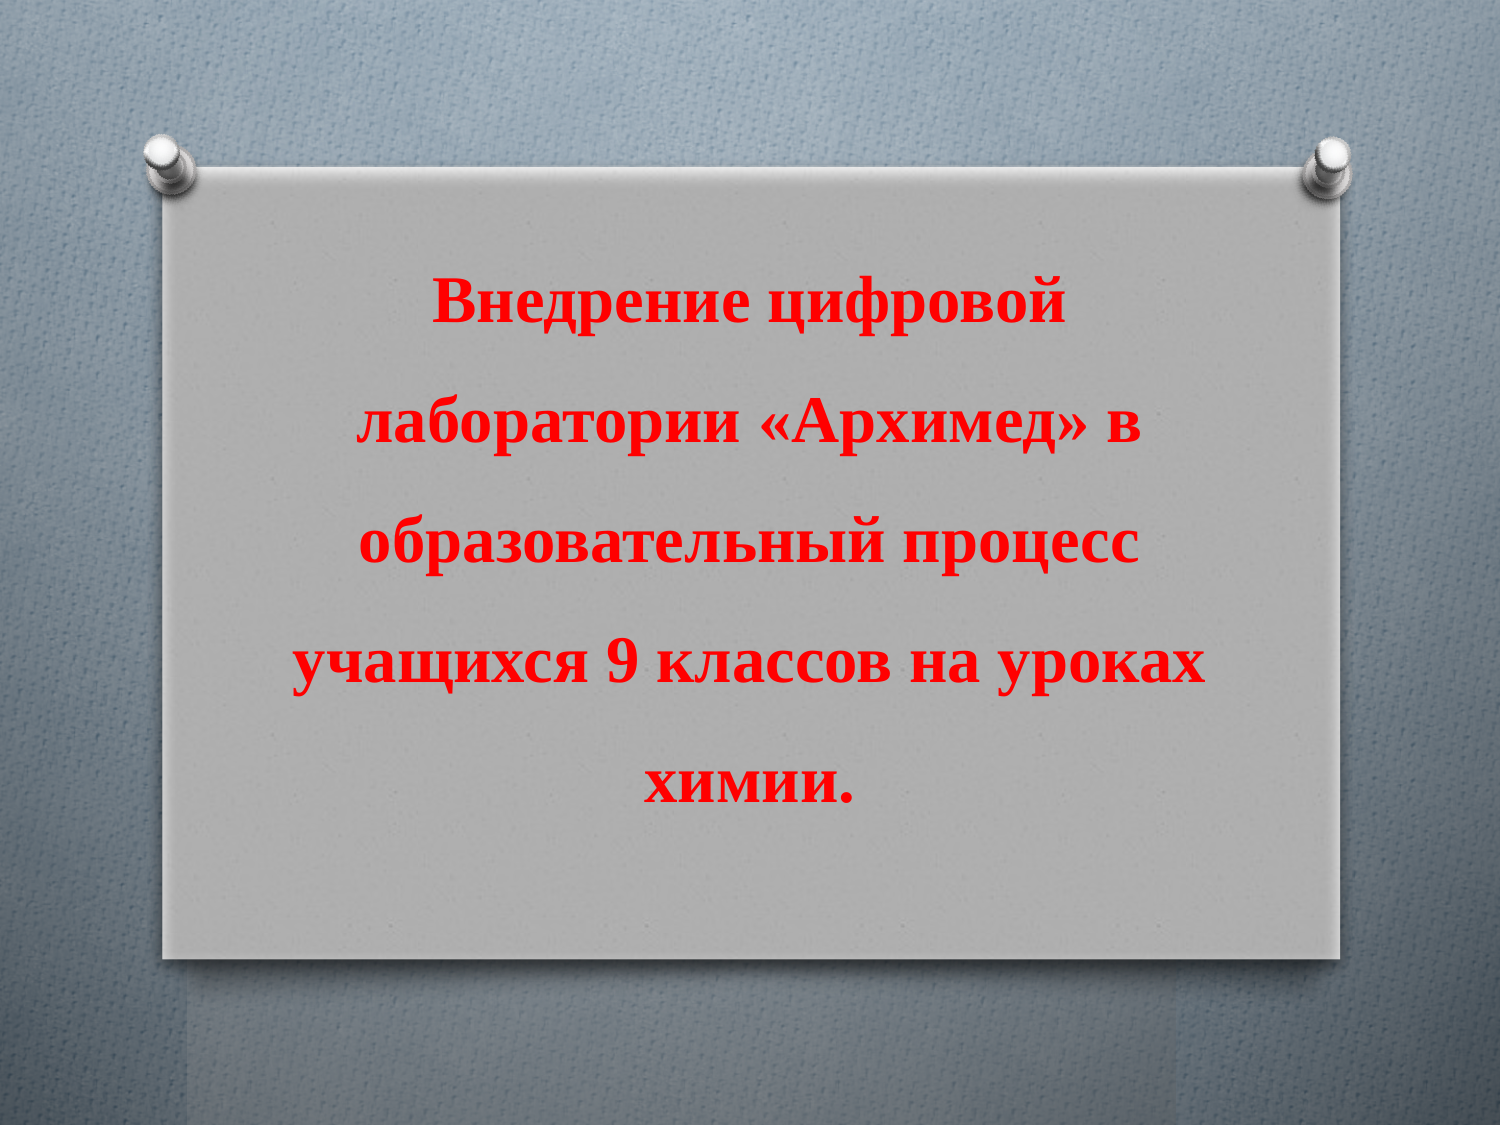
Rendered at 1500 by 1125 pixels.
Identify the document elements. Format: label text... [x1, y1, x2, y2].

picture [1274, 109, 1396, 230]
picture [112, 100, 235, 213]
title [171, 149, 1223, 787]
subtitle Внедрение цифровой лаборатории «Архимед» в образовательный процесс учащихся 9 классов на уроках химии. [225, 208, 1275, 925]
